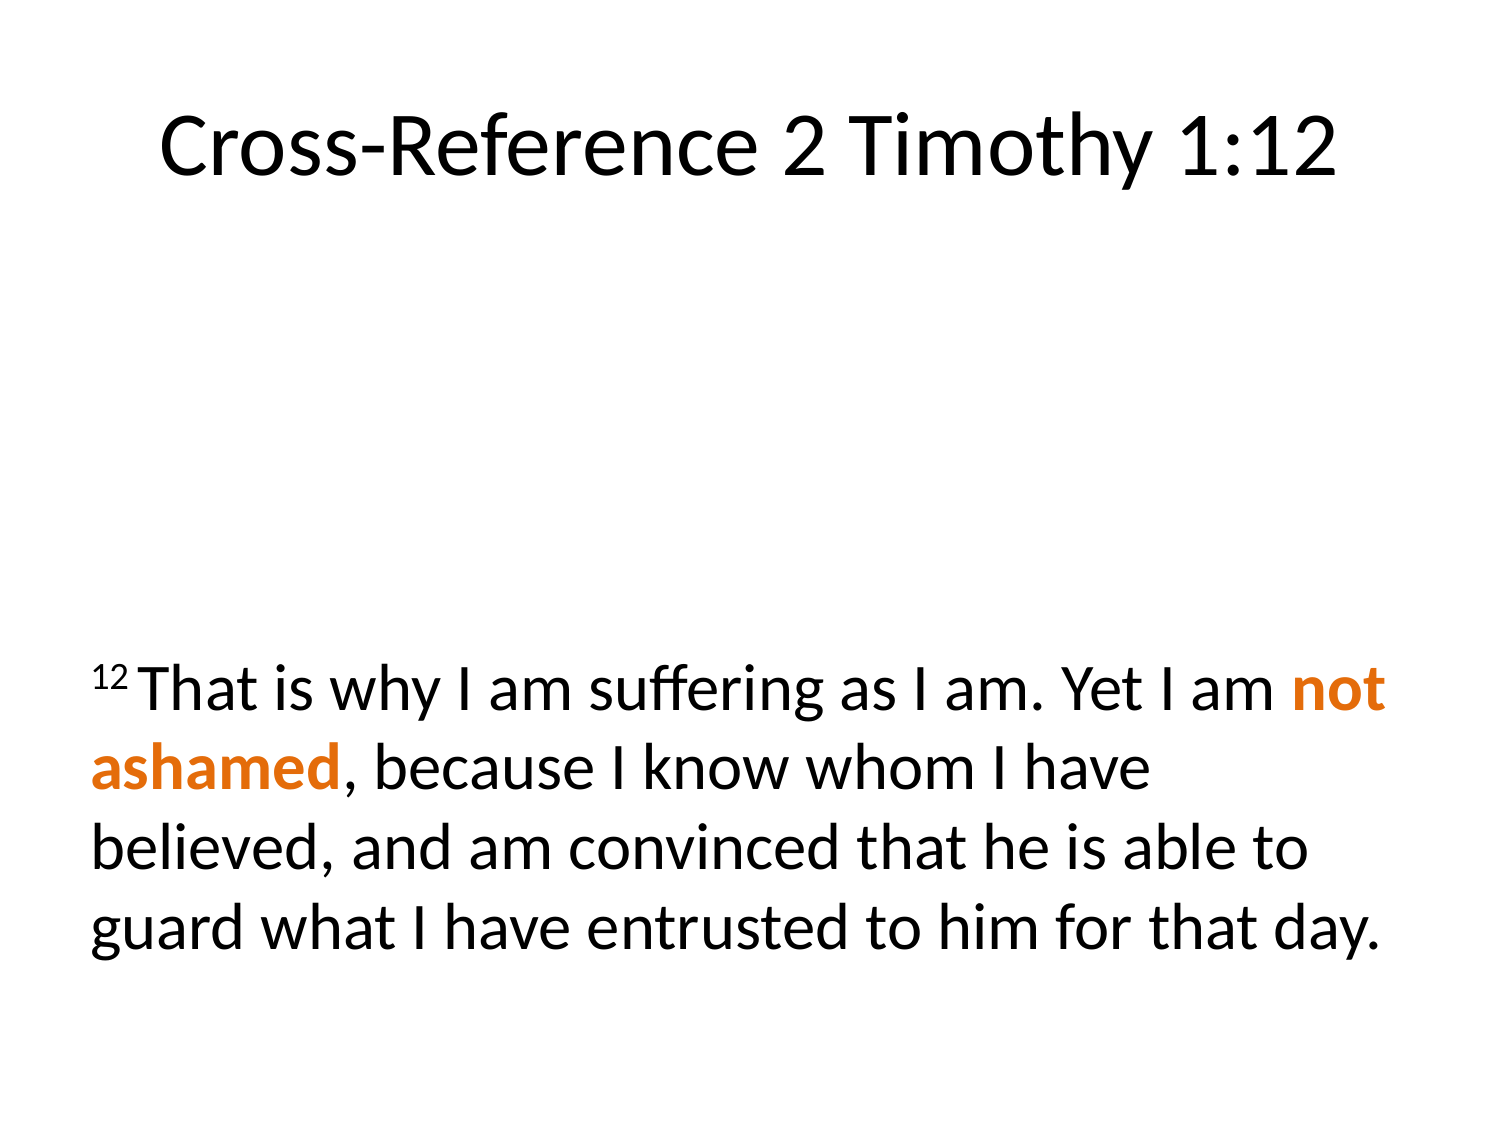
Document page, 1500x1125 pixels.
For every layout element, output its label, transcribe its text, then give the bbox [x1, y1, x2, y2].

list 12 That is why I am suffering as I am. Yet I am not ashamed, because I know whom I have believed, and am convinced that he is able to guard what I have entrusted to him for that day. [75, 262, 1425, 1005]
title Cross-Reference 2 Timothy 1:12 [75, 45, 1425, 233]
